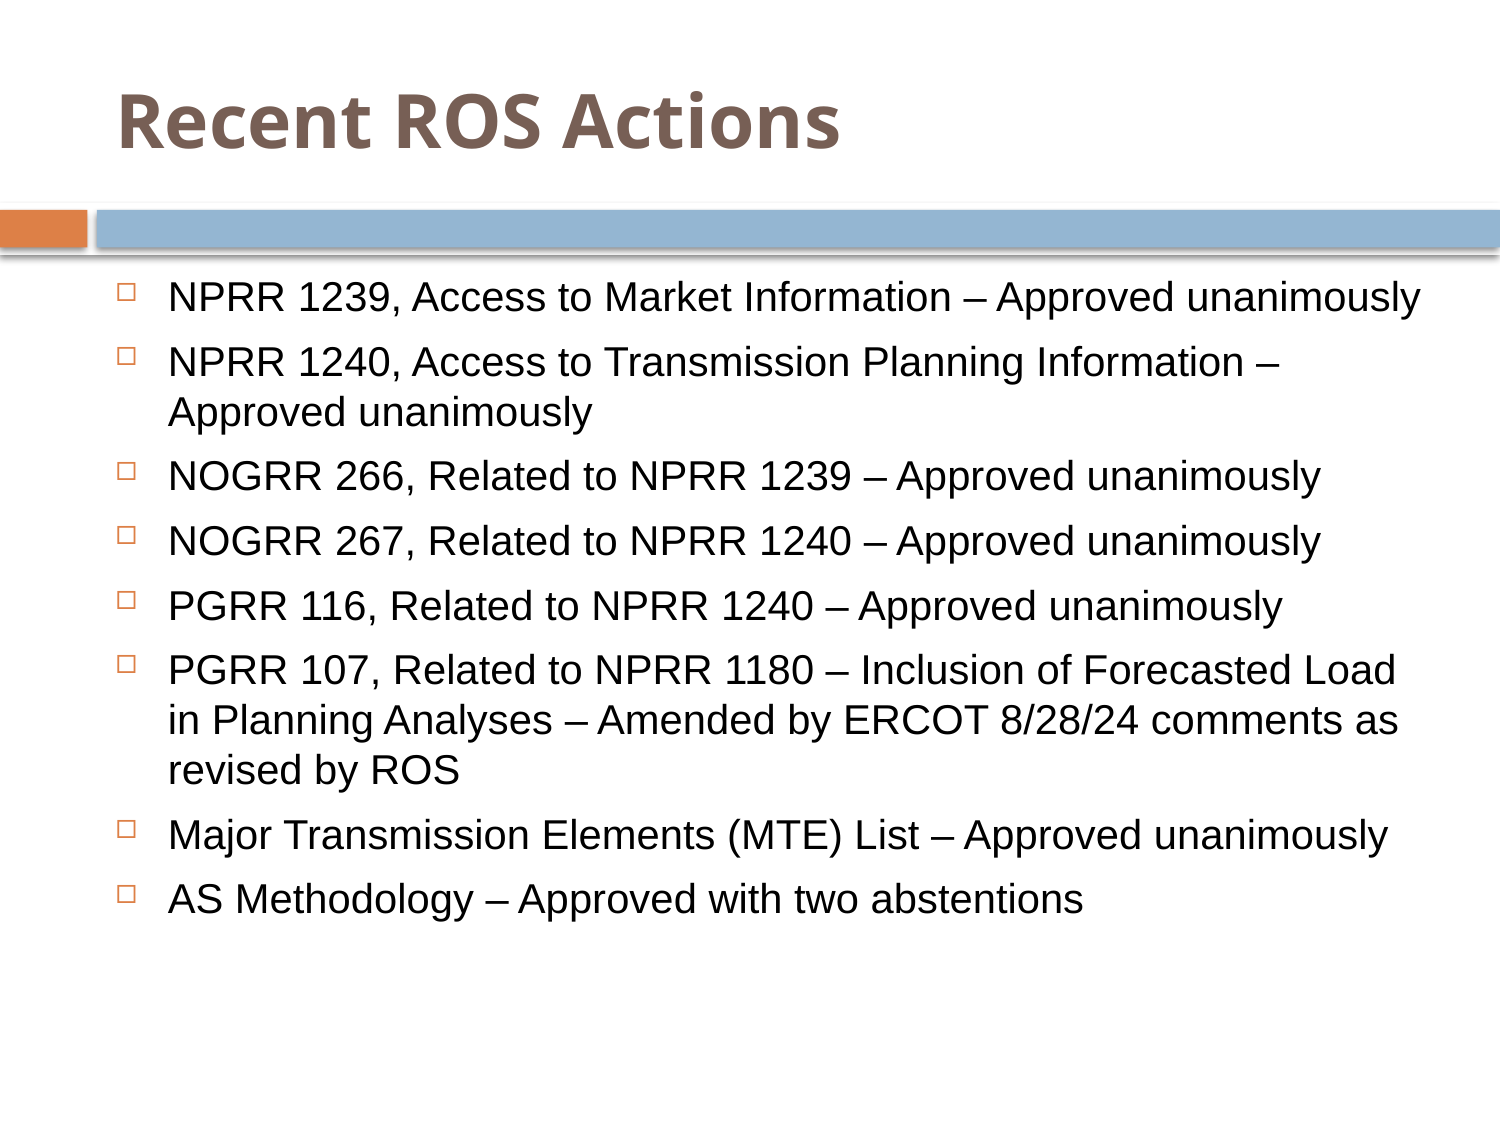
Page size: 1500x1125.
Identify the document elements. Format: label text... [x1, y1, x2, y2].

list NPRR 1239, Access to Market Information – Approved unanimously NPRR 1240, Access to Transmission Planning Information – Approved unanimously NOGRR 266, Related to NPRR 1239 – Approved unanimously NOGRR 267, Related to NPRR 1240 – Approved unanimously PGRR 116, Related to NPRR 1240 – Approved unanimously PGRR 107, Related to NPRR 1180 – Inclusion of Forecasted Load in Planning Analyses – Amended by ERCOT 8/28/24 comments as revised by ROS Major Transmission Elements (MTE) List – Approved unanimously AS Methodology – Approved with two abstentions [100, 262, 1439, 1001]
title Recent ROS Actions [100, 37, 1439, 201]
